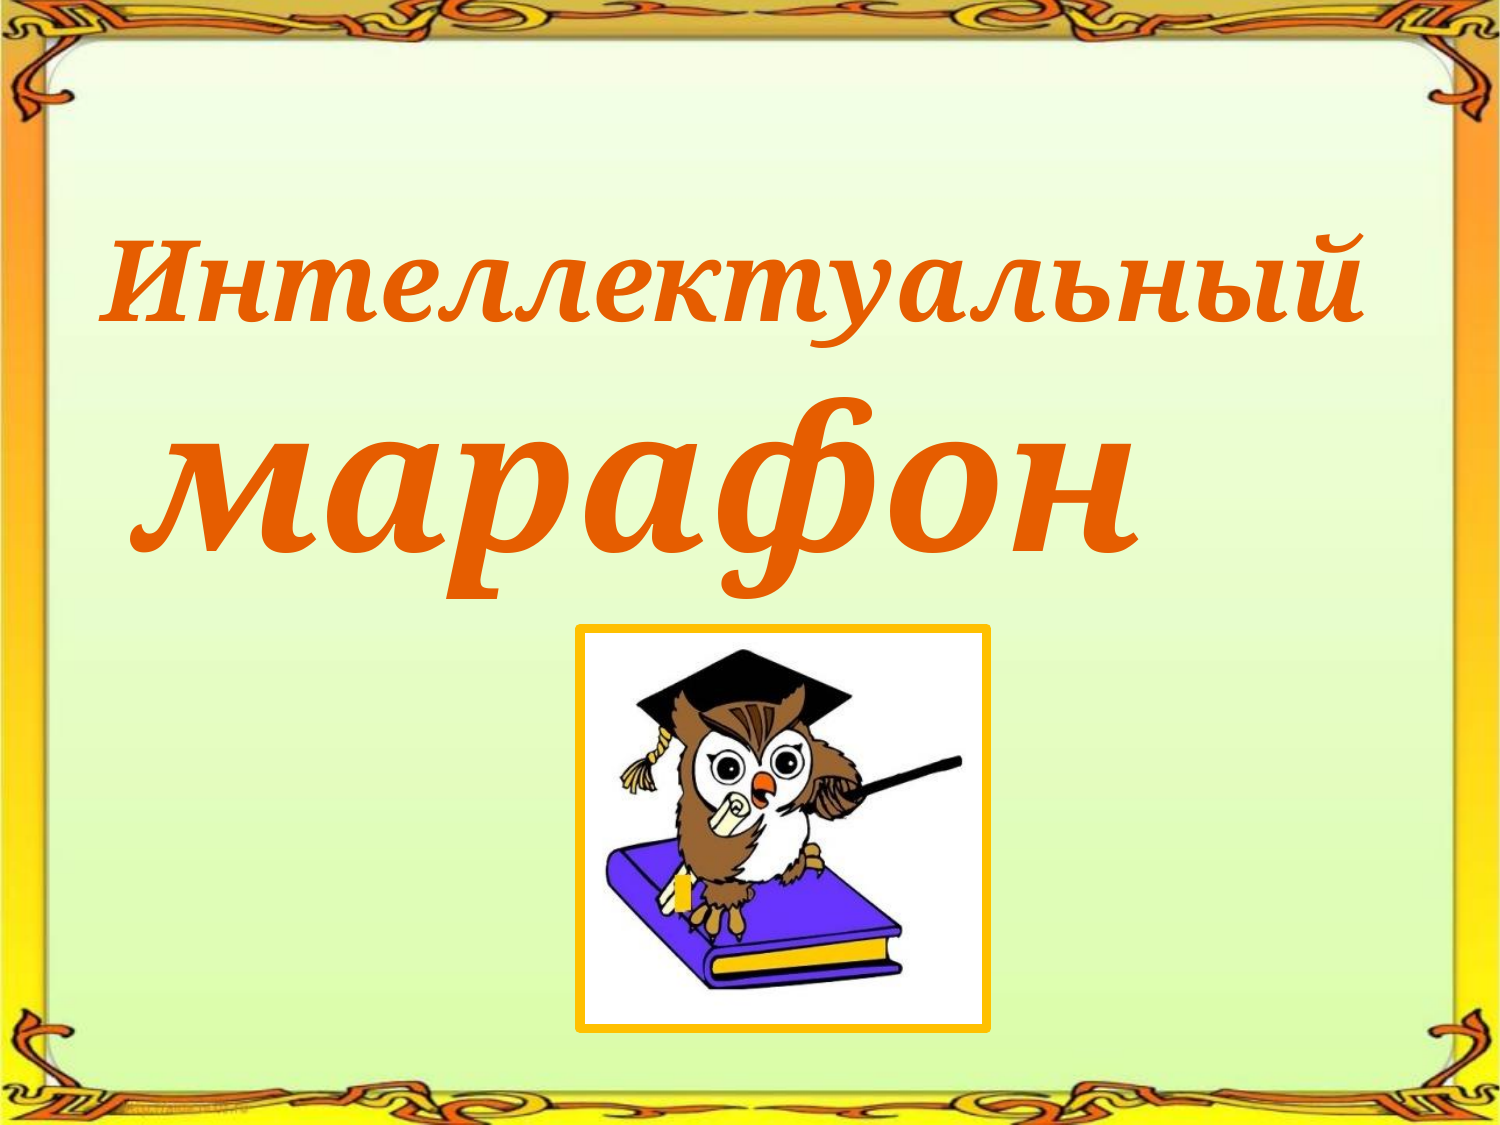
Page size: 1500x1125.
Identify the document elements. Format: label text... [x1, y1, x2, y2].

subtitle [183, 786, 1334, 1075]
title Интеллектуальный марафон [0, 113, 1430, 1000]
picture [584, 633, 982, 1024]
picture [0, 0, 1500, 1125]
